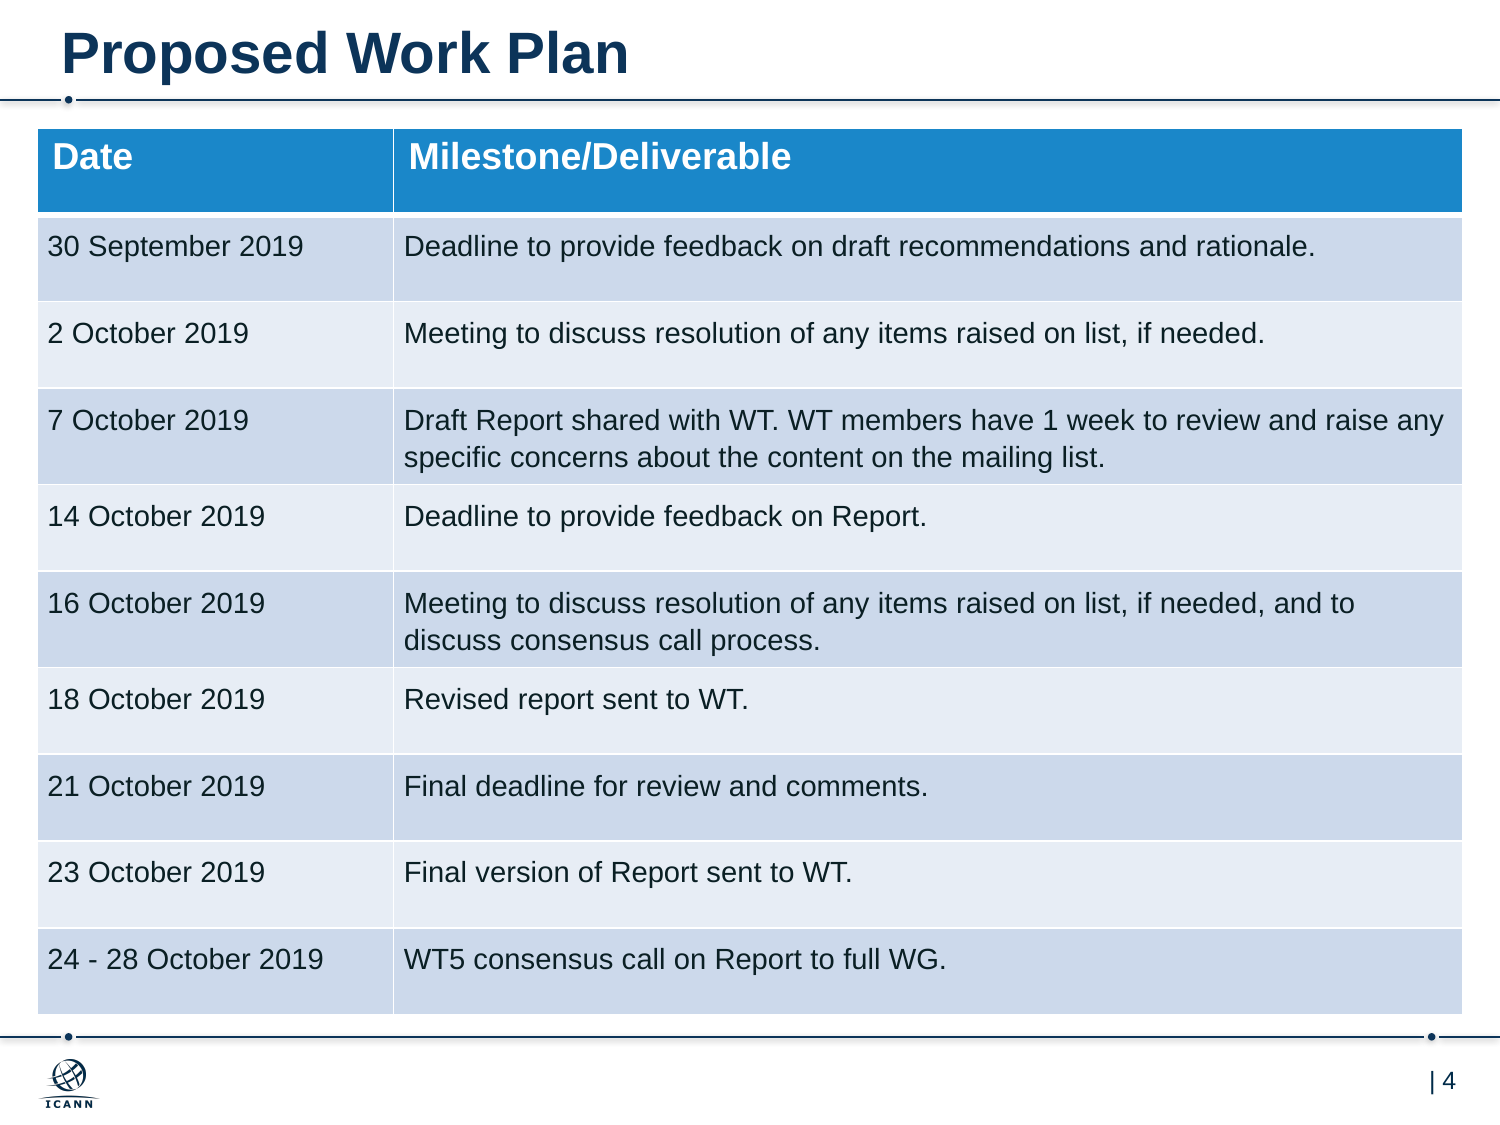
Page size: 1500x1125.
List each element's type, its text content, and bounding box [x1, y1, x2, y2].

table_header Milestone/Deliverable [394, 129, 1462, 212]
table_cell 24 - 28 October 2019 [38, 929, 393, 1014]
table_cell Final deadline for review and comments. [394, 755, 1462, 840]
table_cell Draft Report shared with WT. WT members have 1 week to review and raise any specific concerns about the content on the mailing list. [394, 389, 1462, 484]
table_cell 18 October 2019 [38, 668, 393, 753]
table_cell Deadline to provide feedback on draft recommendations and rationale. [394, 218, 1462, 301]
table_cell 14 October 2019 [38, 485, 393, 570]
table_header Date [38, 129, 393, 212]
table_cell 2 October 2019 [38, 302, 393, 387]
table_cell Meeting to discuss resolution of any items raised on list, if needed, and to discuss consensus call process. [394, 572, 1462, 667]
title Proposed Work Plan [61, 7, 1487, 82]
table_cell Final version of Report sent to WT. [394, 842, 1462, 927]
table_cell Meeting to discuss resolution of any items raised on list, if needed. [394, 302, 1462, 387]
table_cell 21 October 2019 [38, 755, 393, 840]
table_cell 16 October 2019 [38, 572, 393, 667]
table_cell WT5 consensus call on Report to full WG. [394, 929, 1462, 1014]
table_cell 23 October 2019 [38, 842, 393, 927]
table_cell Revised report sent to WT. [394, 668, 1462, 753]
table_cell 7 October 2019 [38, 389, 393, 484]
table_cell Deadline to provide feedback on Report. [394, 485, 1462, 570]
list [1464, 160, 1469, 997]
picture [38, 1059, 100, 1108]
table_cell 30 September 2019 [38, 218, 393, 301]
